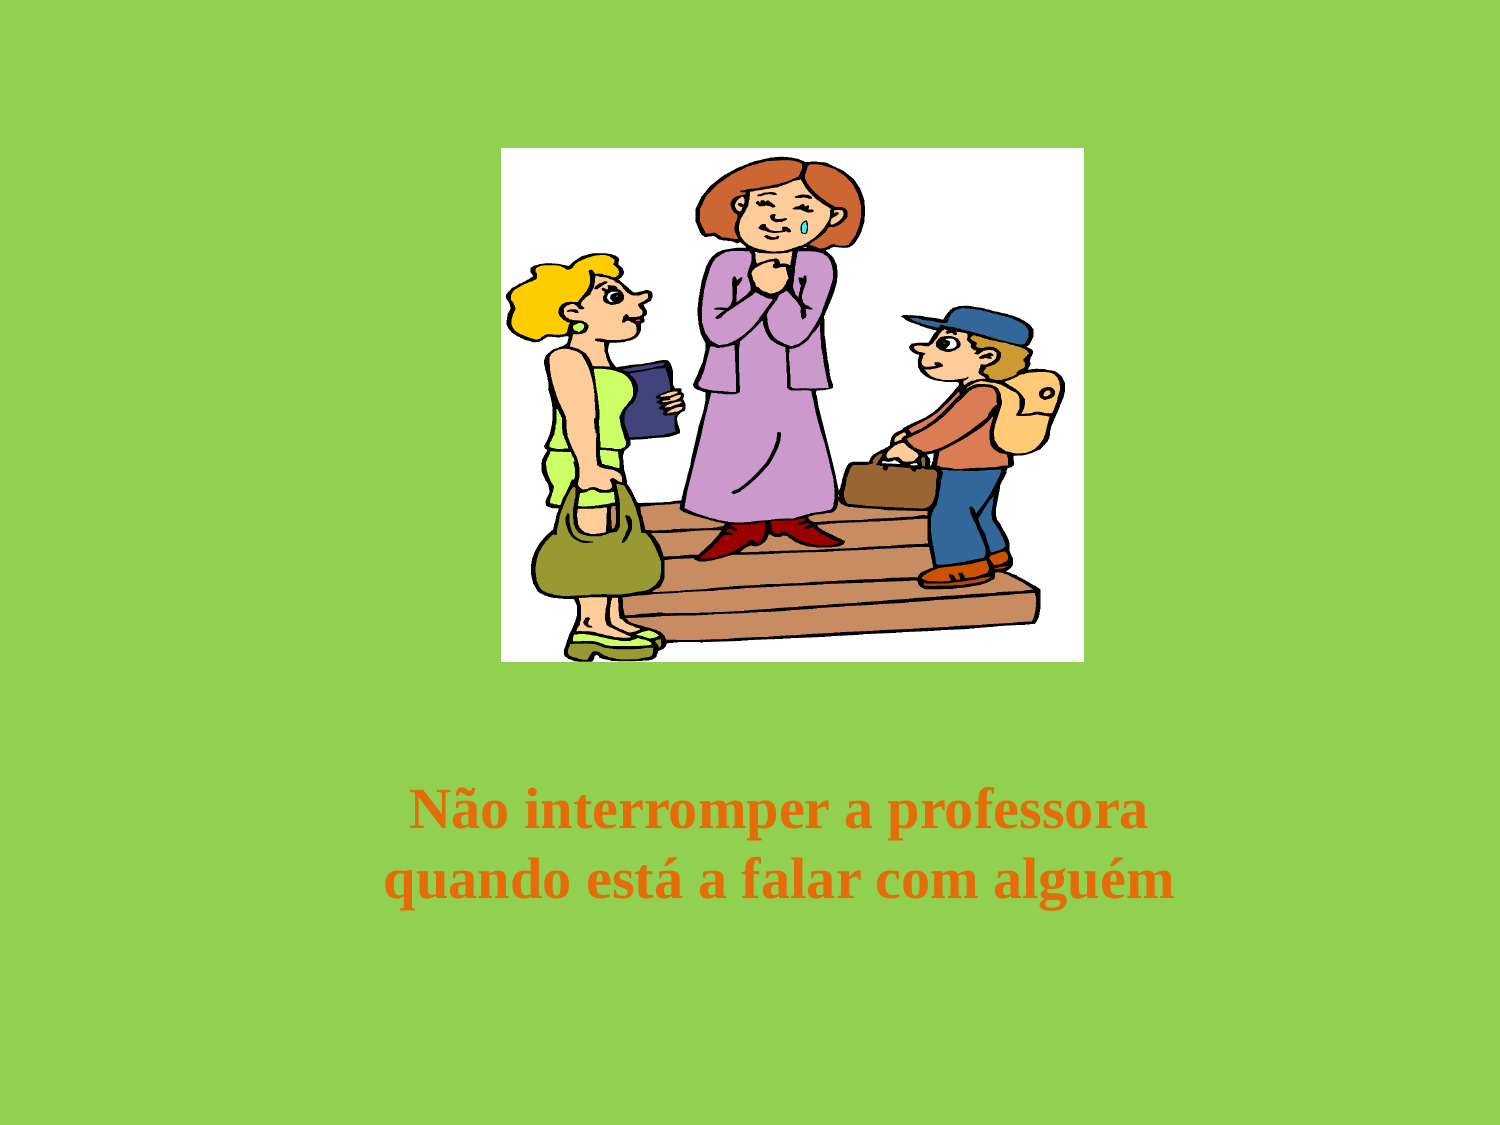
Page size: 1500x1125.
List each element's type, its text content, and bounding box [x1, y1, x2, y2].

picture [501, 148, 1084, 662]
text_box Não interromper a professora quando está a falar com alguém [312, 763, 1247, 918]
